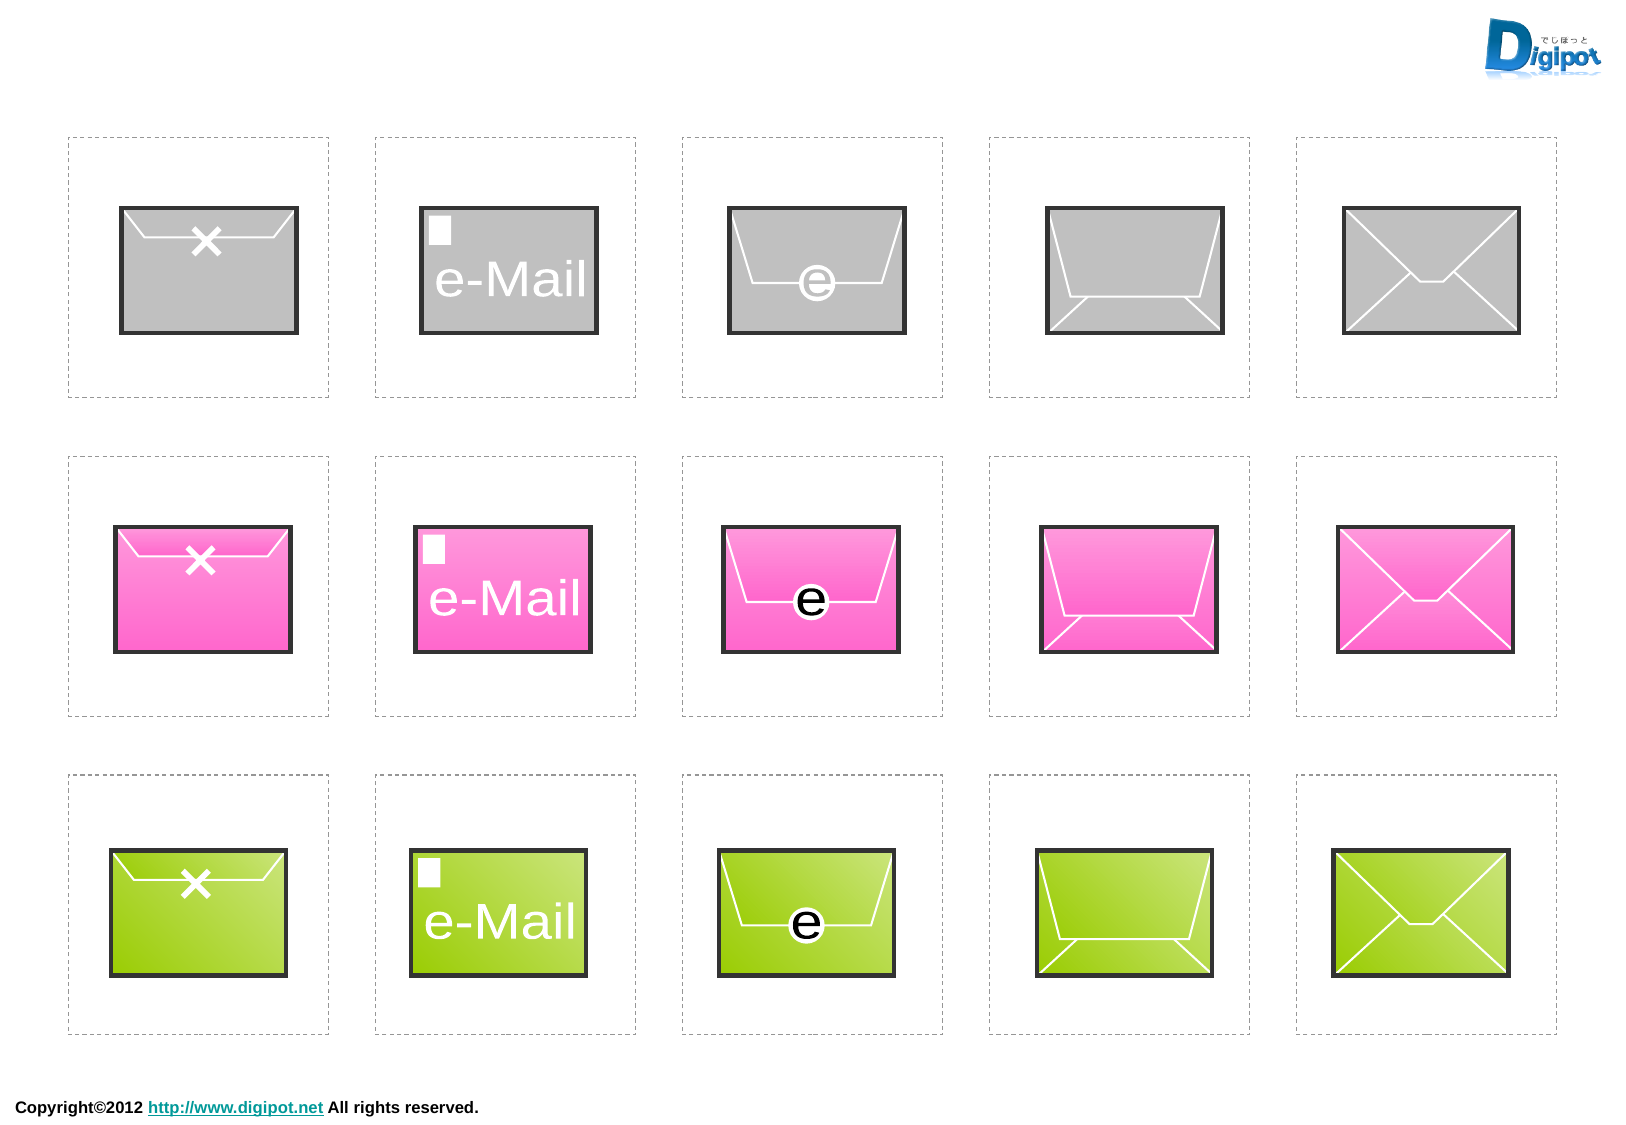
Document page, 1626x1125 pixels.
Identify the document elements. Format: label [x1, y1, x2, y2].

text_box [110, 850, 286, 976]
text_box [723, 527, 899, 653]
text_box [1036, 850, 1215, 976]
picture [1485, 18, 1602, 82]
text_box [729, 208, 905, 334]
text_box [1333, 850, 1511, 976]
text_box [718, 850, 894, 976]
text_box [1041, 527, 1219, 653]
text_box [421, 208, 597, 334]
text_box [1047, 208, 1225, 334]
text_box [1344, 208, 1522, 334]
text_box [415, 527, 591, 653]
text_box [410, 850, 586, 976]
text_box [121, 208, 297, 334]
text_box [1337, 527, 1516, 653]
text_box [115, 527, 291, 653]
